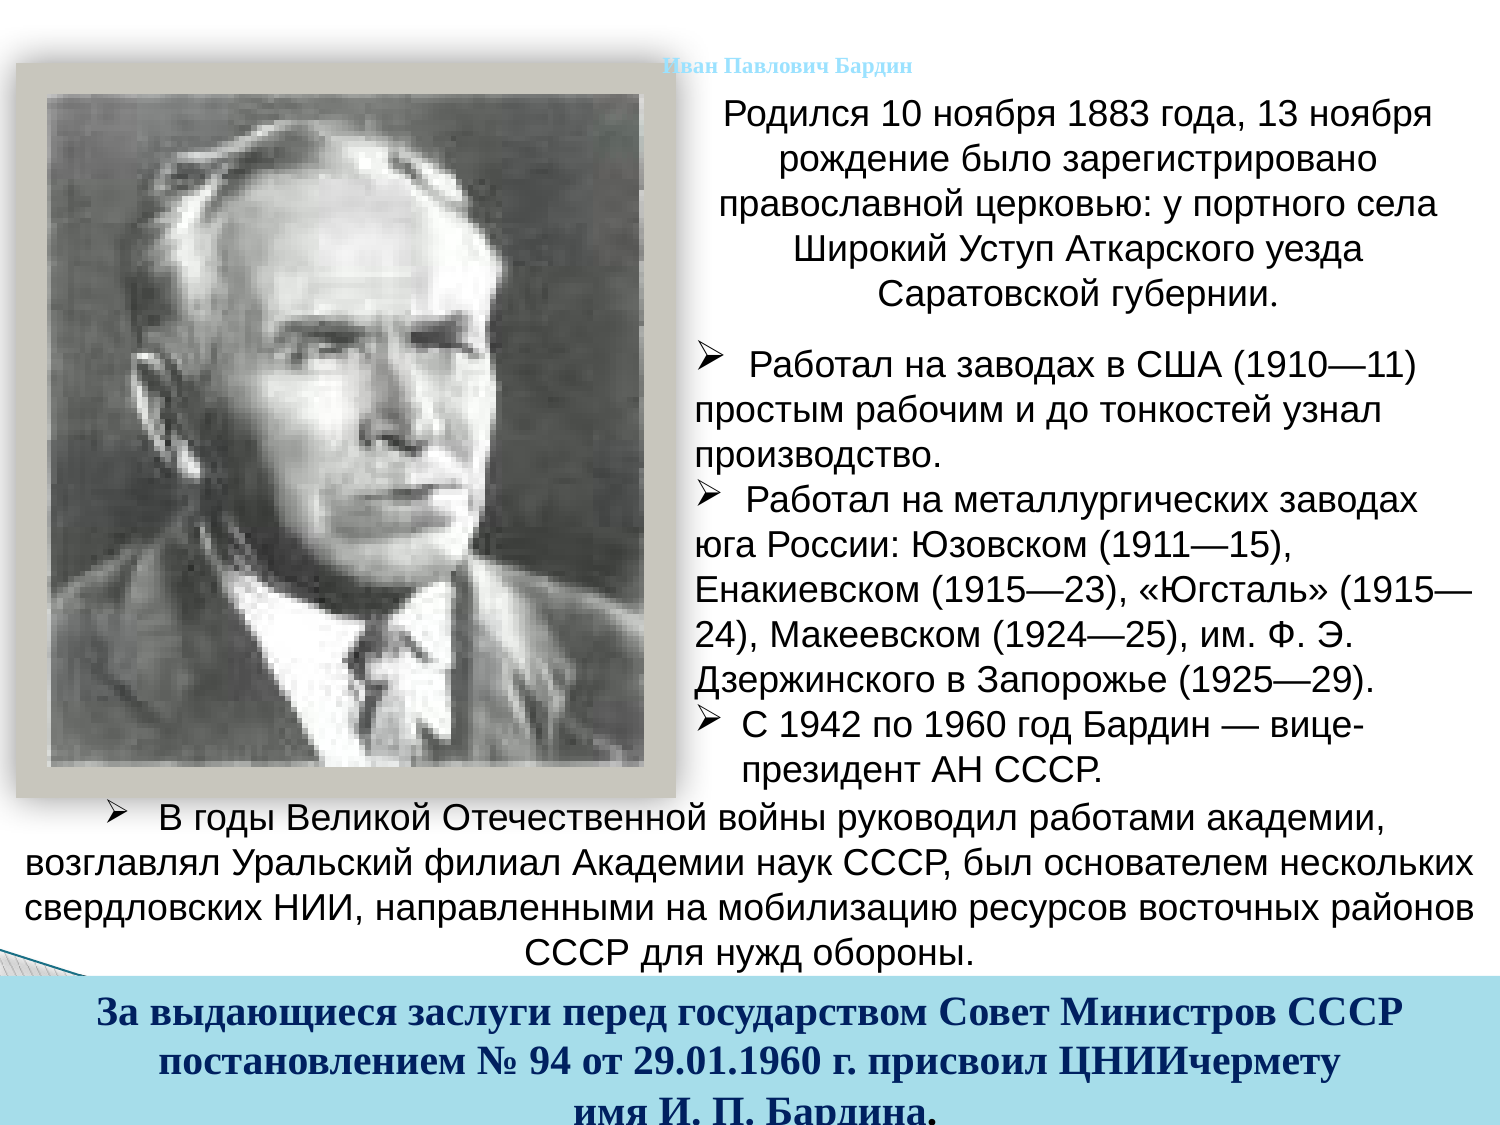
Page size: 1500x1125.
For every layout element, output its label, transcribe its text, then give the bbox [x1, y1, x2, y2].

title Иван Павлович Бардин [99, 0, 1482, 151]
text_box За выдающиеся заслуги перед государством Совет Министров СССР постановлением № 94 от 29.01.1960 г. присвоил ЦНИИчермету имя И. П. Бардина. [0, 981, 1500, 1125]
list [46, 93, 645, 767]
text_box Родился 10 ноября 1883 года, 13 ноября рождение было зарегистрировано православной церковью: у портного села Широкий Уступ Аткарского уезда Саратовской губернии. [703, 81, 1453, 322]
text_box Работал на заводах в США (1910—11) простым рабочим и до тонкостей узнал производство. Работал на металлургических заводах юга России: Юзовском (1911—15), Енакиевском (1915—23), «Югсталь» (1915—24), Макеевском (1924—25), им. Ф. Э. Дзержинского в Запорожье (1925—29). С 1942 по 1960 год Бардин — вице-президент АН СССР. [679, 328, 1500, 785]
text_box В годы Великой Отечественной войны руководил работами академии, возглавлял Уральский филиал Академии наук СССР, был основателем нескольких свердловских НИИ, направленными на мобилизацию ресурсов восточных районов СССР для нужд обороны. [0, 785, 1500, 981]
